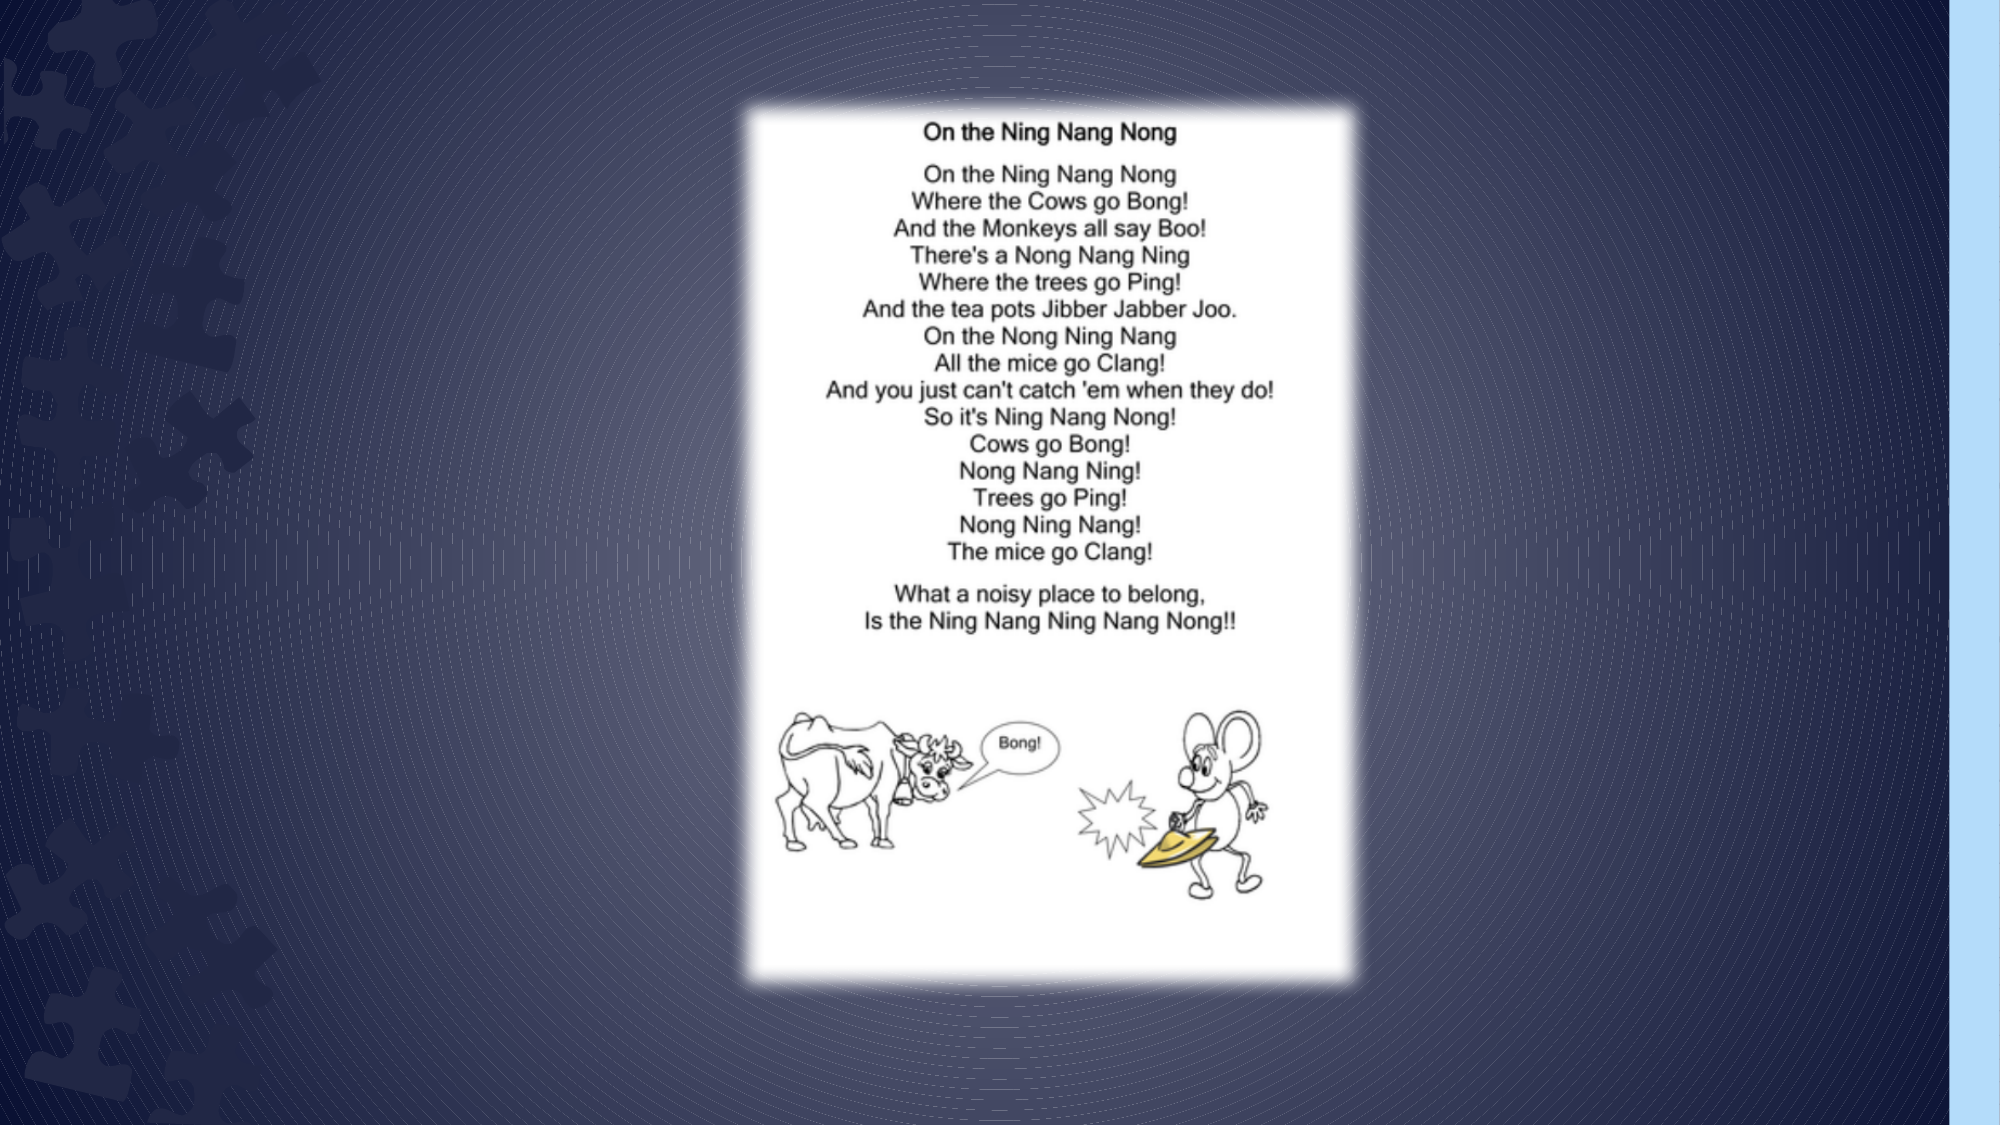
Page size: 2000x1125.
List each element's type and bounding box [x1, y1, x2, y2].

picture [727, 89, 1373, 1001]
